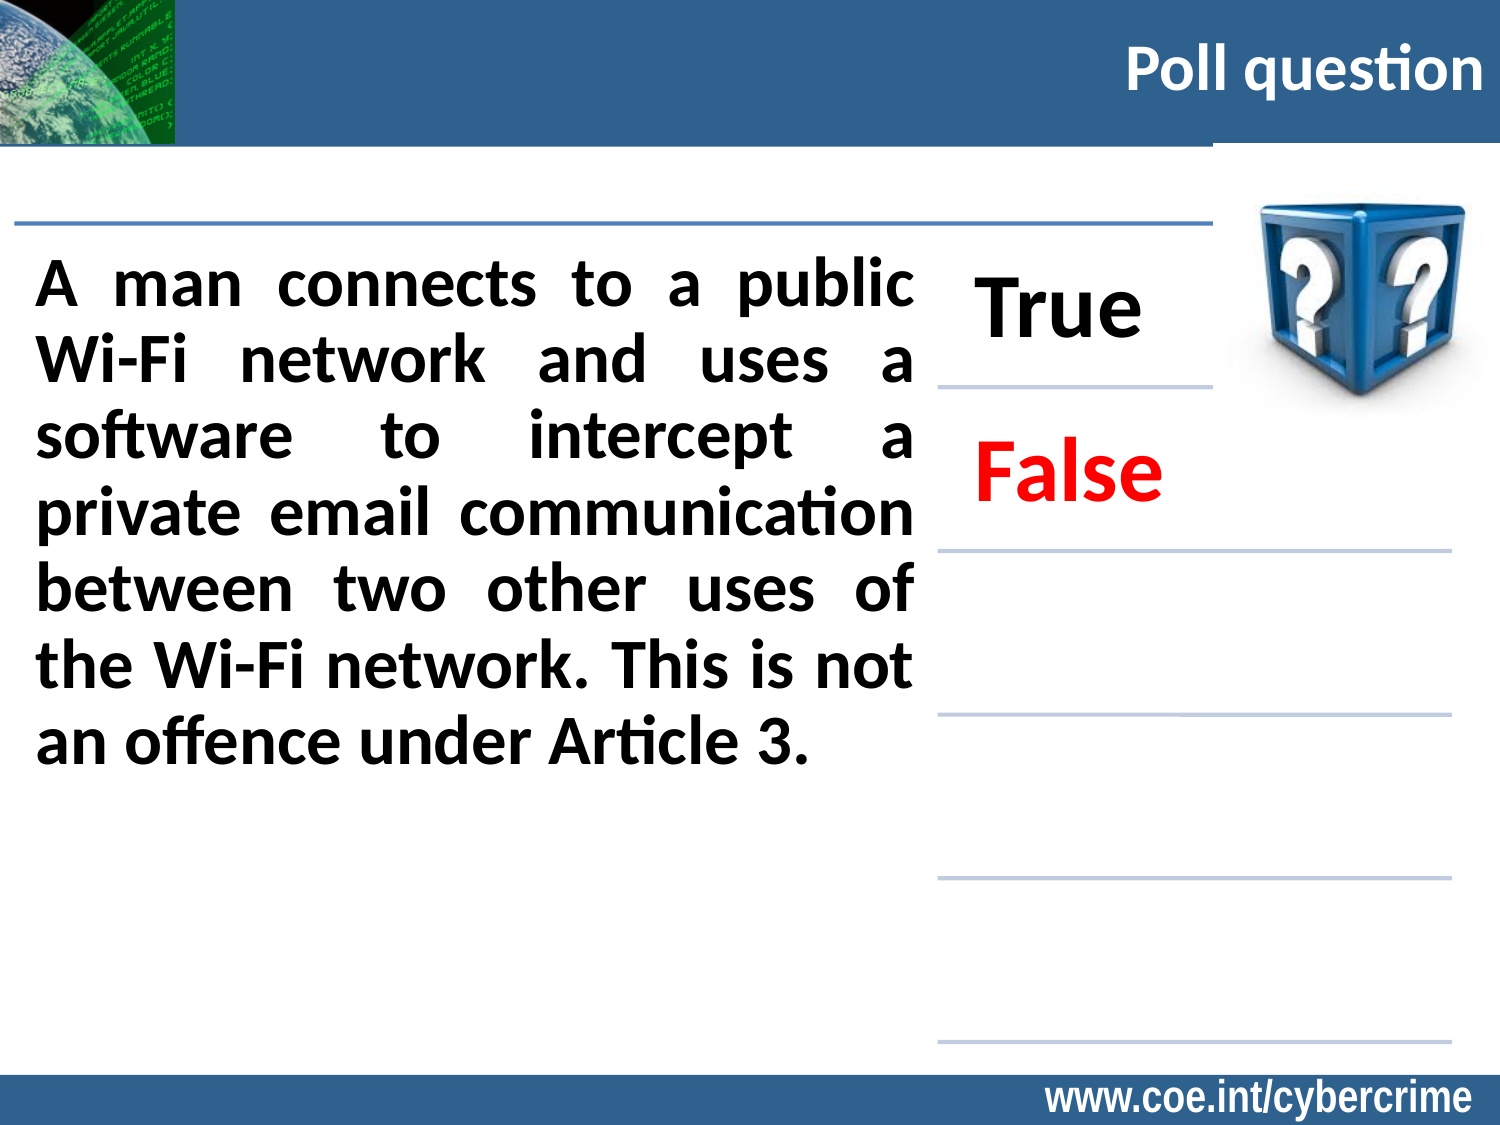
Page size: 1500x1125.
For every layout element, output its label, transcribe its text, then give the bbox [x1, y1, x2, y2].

text_box www.coe.int/cybercrime [1030, 1059, 1500, 1125]
text_box [0, 1073, 1030, 1125]
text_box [14, 222, 1454, 1053]
picture [0, 0, 175, 144]
text_box Poll question [177, 0, 1500, 149]
picture [1212, 142, 1500, 434]
